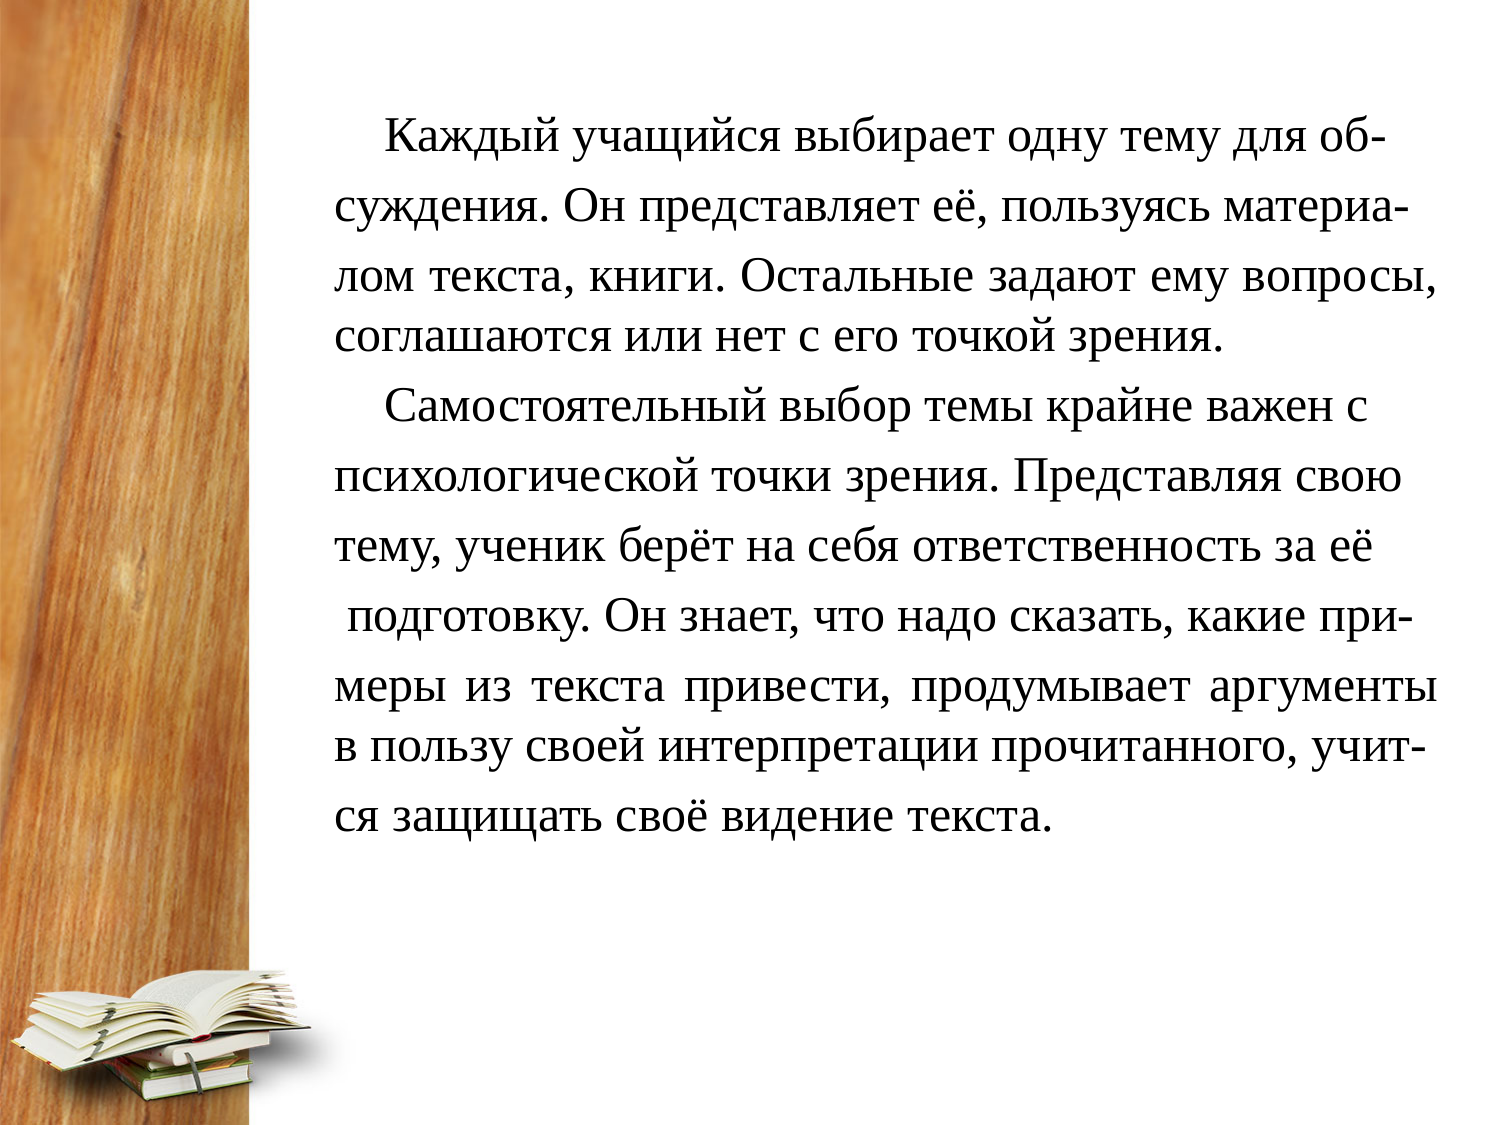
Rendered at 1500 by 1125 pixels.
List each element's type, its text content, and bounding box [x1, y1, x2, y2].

list Каждый учащийся выбирает одну тему для об- суждения. Он представляет её, пользуясь материа- лом текста, книги. Остальные задают ему вопросы, соглашаются или нет с его точкой зрения. Самостоятельный выбор темы крайне важен с психологической точки зрения. Представляя свою тему, ученик берёт на себя ответственность за её подготовку. Он знает, что надо сказать, какие при- меры из текста привести, продумывает аргументы в пользу своей интерпретации прочитанного, учит- ся защищать своё видение текста. [269, 93, 1454, 1067]
picture [0, 0, 1500, 1125]
